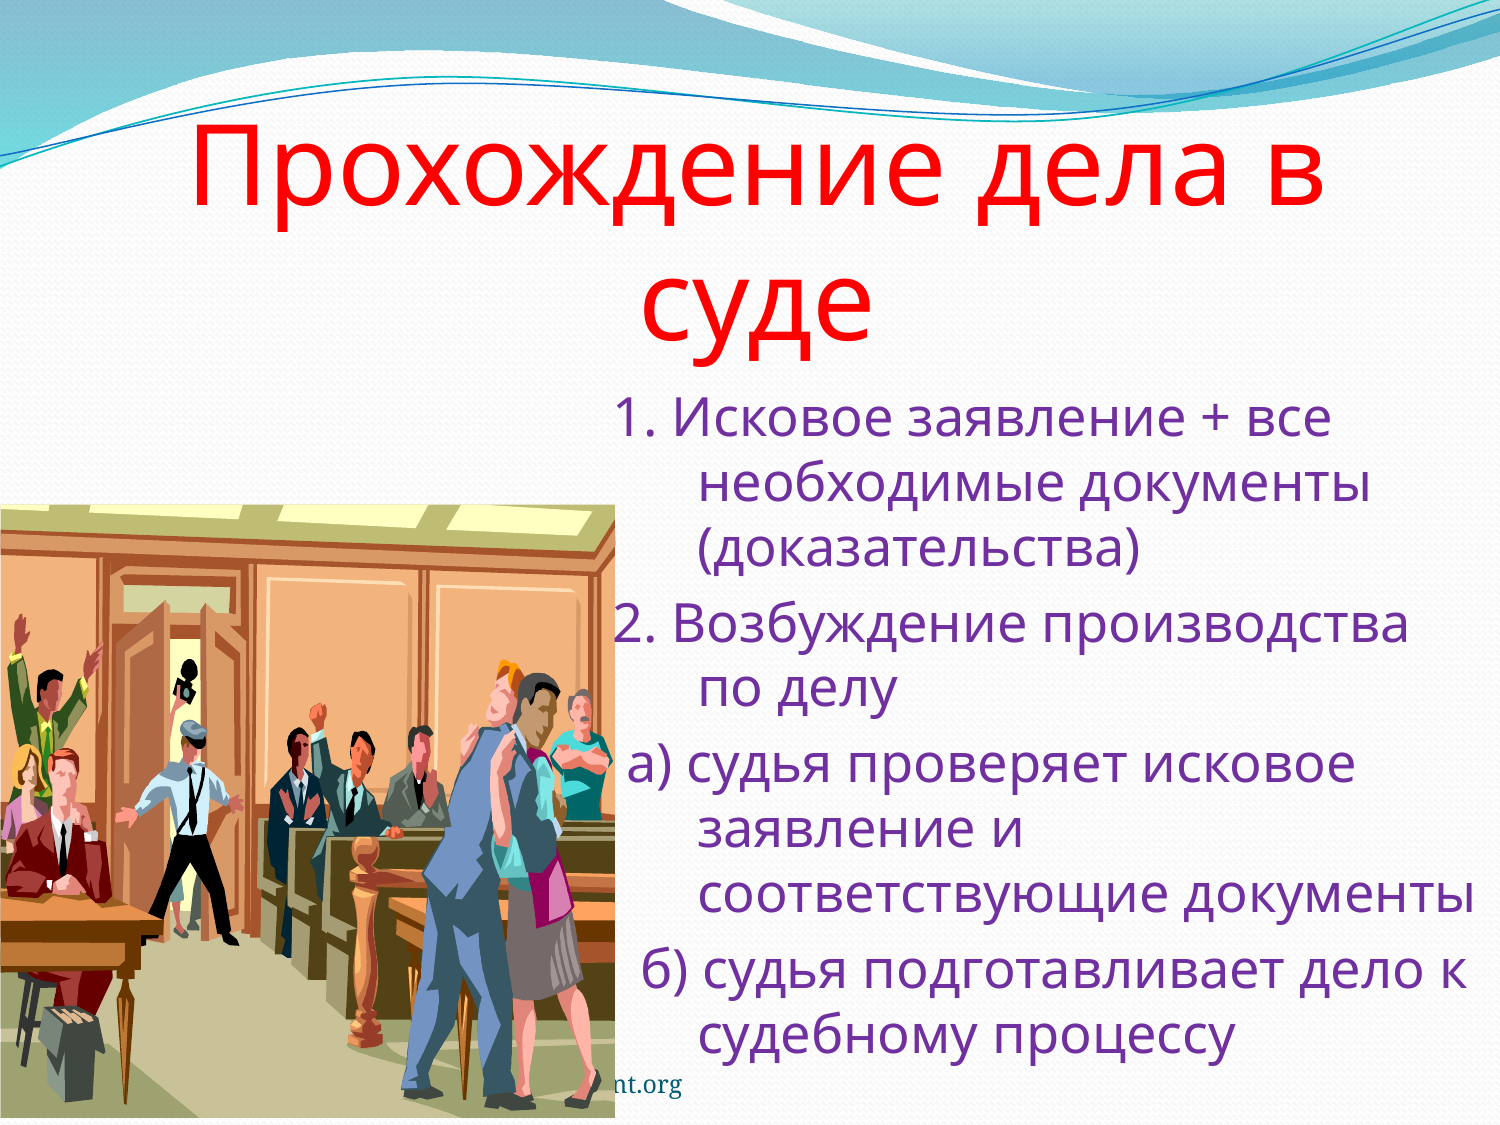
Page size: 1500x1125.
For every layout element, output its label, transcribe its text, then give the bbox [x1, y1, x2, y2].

picture [0, 503, 622, 1125]
footer www.sliderpoint.org [627, 1042, 988, 1103]
list 1. Исковое заявление + все необходимые документы (доказательства) 2. Возбуждение производства по делу а) судья проверяет исковое заявление и соответствующие документы б) судья подготавливает дело к судебному процессу [597, 375, 1500, 1125]
title Прохождение дела в суде [82, 175, 1432, 364]
